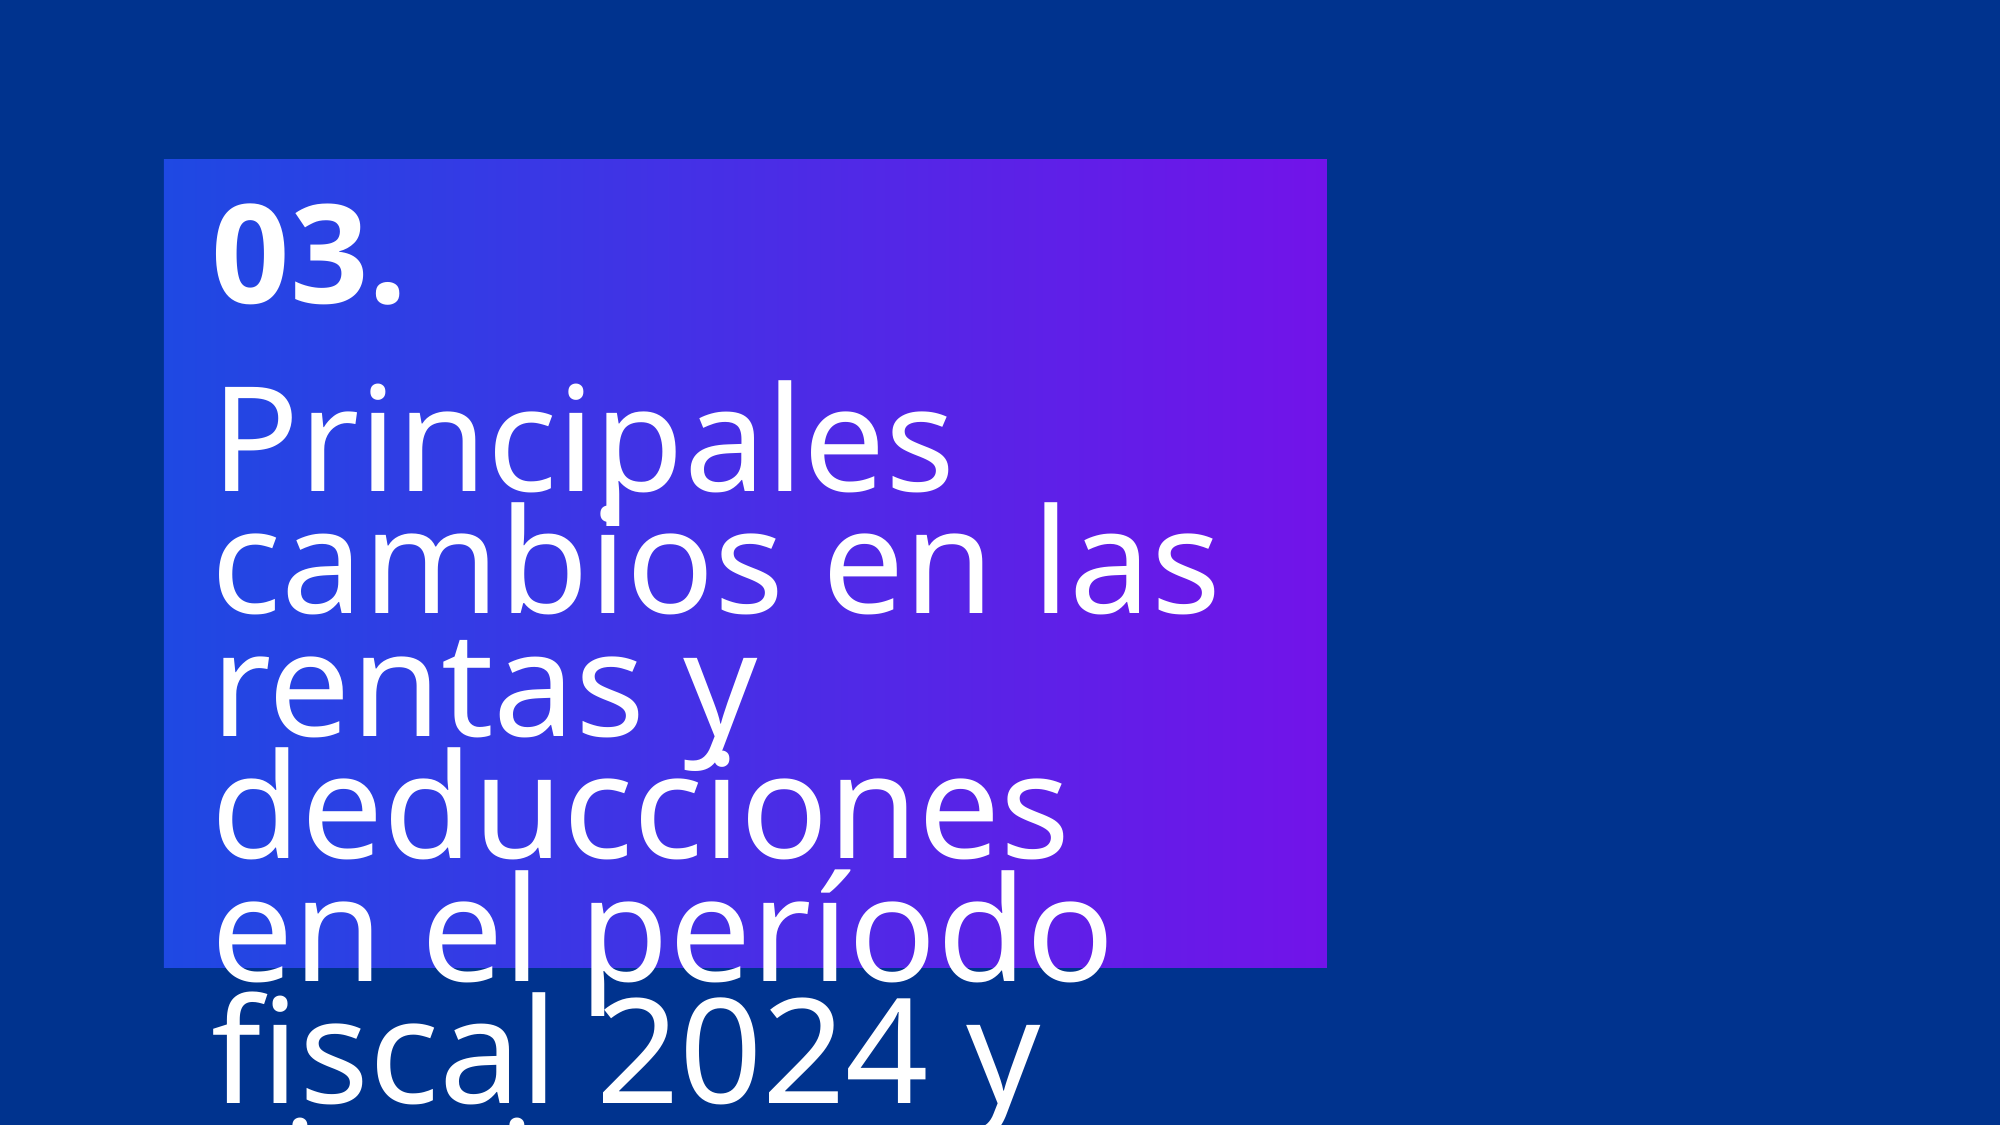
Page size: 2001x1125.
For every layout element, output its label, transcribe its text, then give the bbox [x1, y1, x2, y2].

title Principales cambios en las rentas y deducciones en el período fiscal 2024 y siguientes [1074, 393, 1279, 782]
list 03. [211, 198, 1074, 836]
